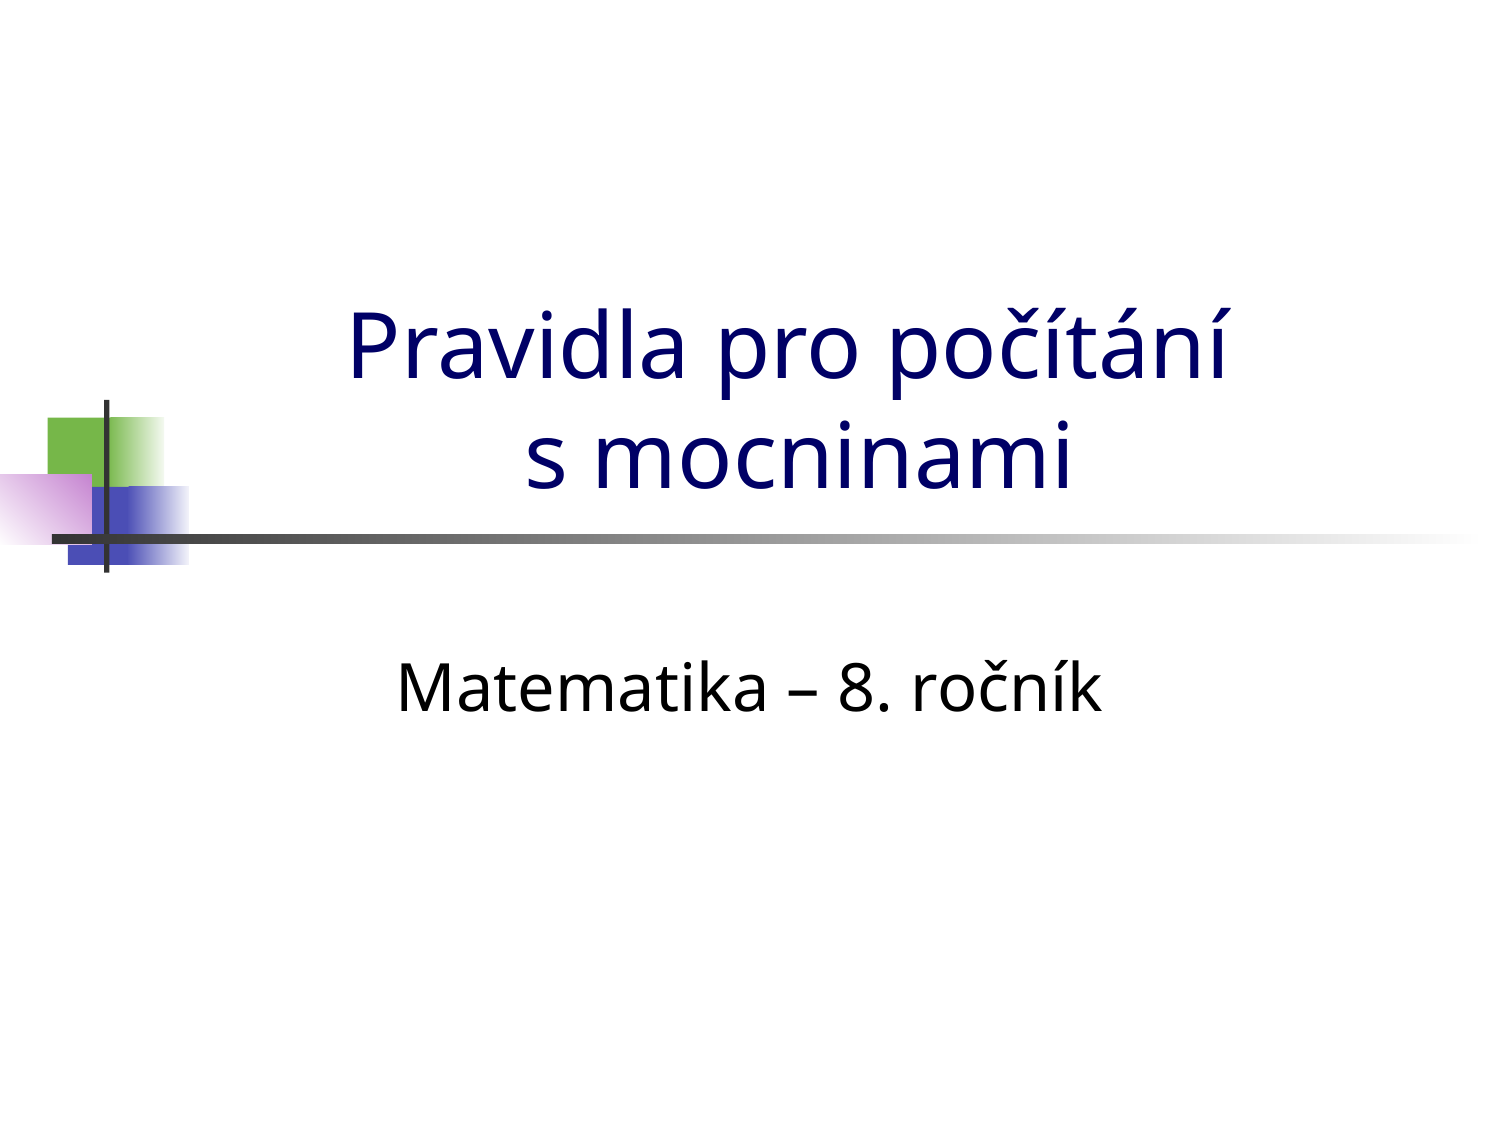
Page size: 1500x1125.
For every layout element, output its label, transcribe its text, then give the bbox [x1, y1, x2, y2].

title Pravidla pro počítání s mocninami [162, 274, 1438, 516]
subtitle Matematika – 8. ročník [224, 637, 1276, 926]
